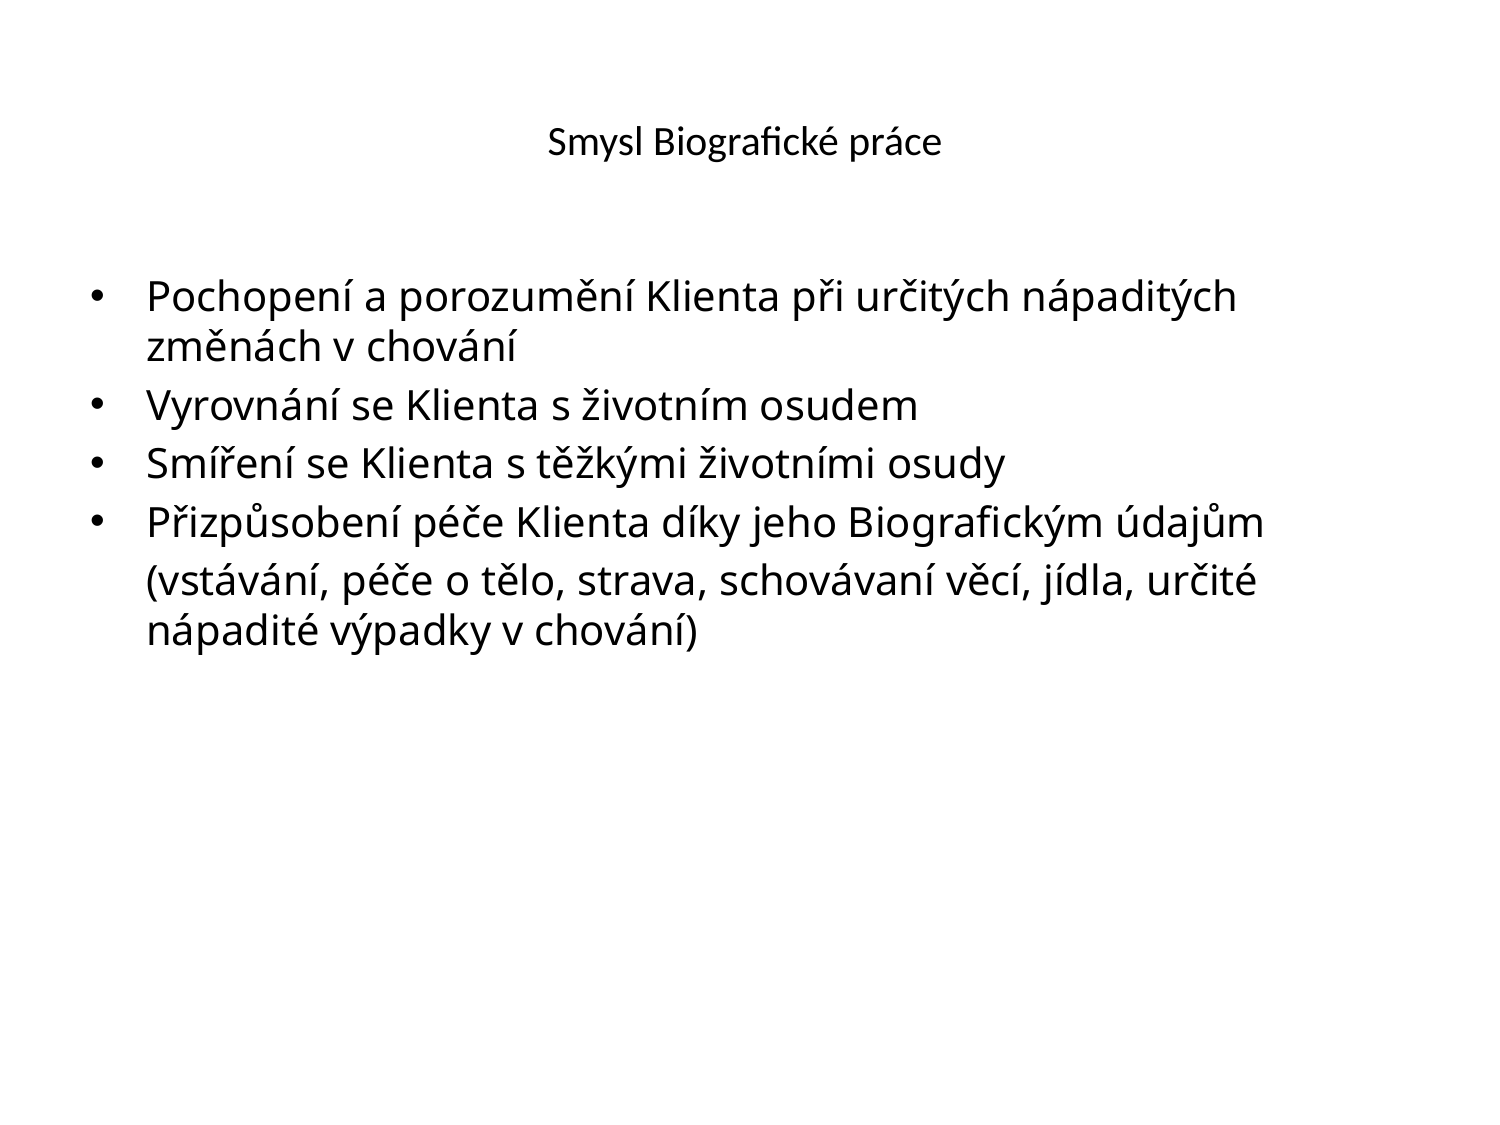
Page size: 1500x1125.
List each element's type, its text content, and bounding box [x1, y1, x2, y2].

title Smysl Biografické práce [75, 45, 1425, 233]
list Pochopení a porozumění Klienta při určitých nápaditých změnách v chování Vyrovnání se Klienta s životním osudem Smíření se Klienta s těžkými životními osudy Přizpůsobení péče Klienta díky jeho Biografickým údajům (vstávání, péče o tělo, strava, schovávaní věcí, jídla, určité nápadité výpadky v chování) [75, 262, 1425, 1005]
